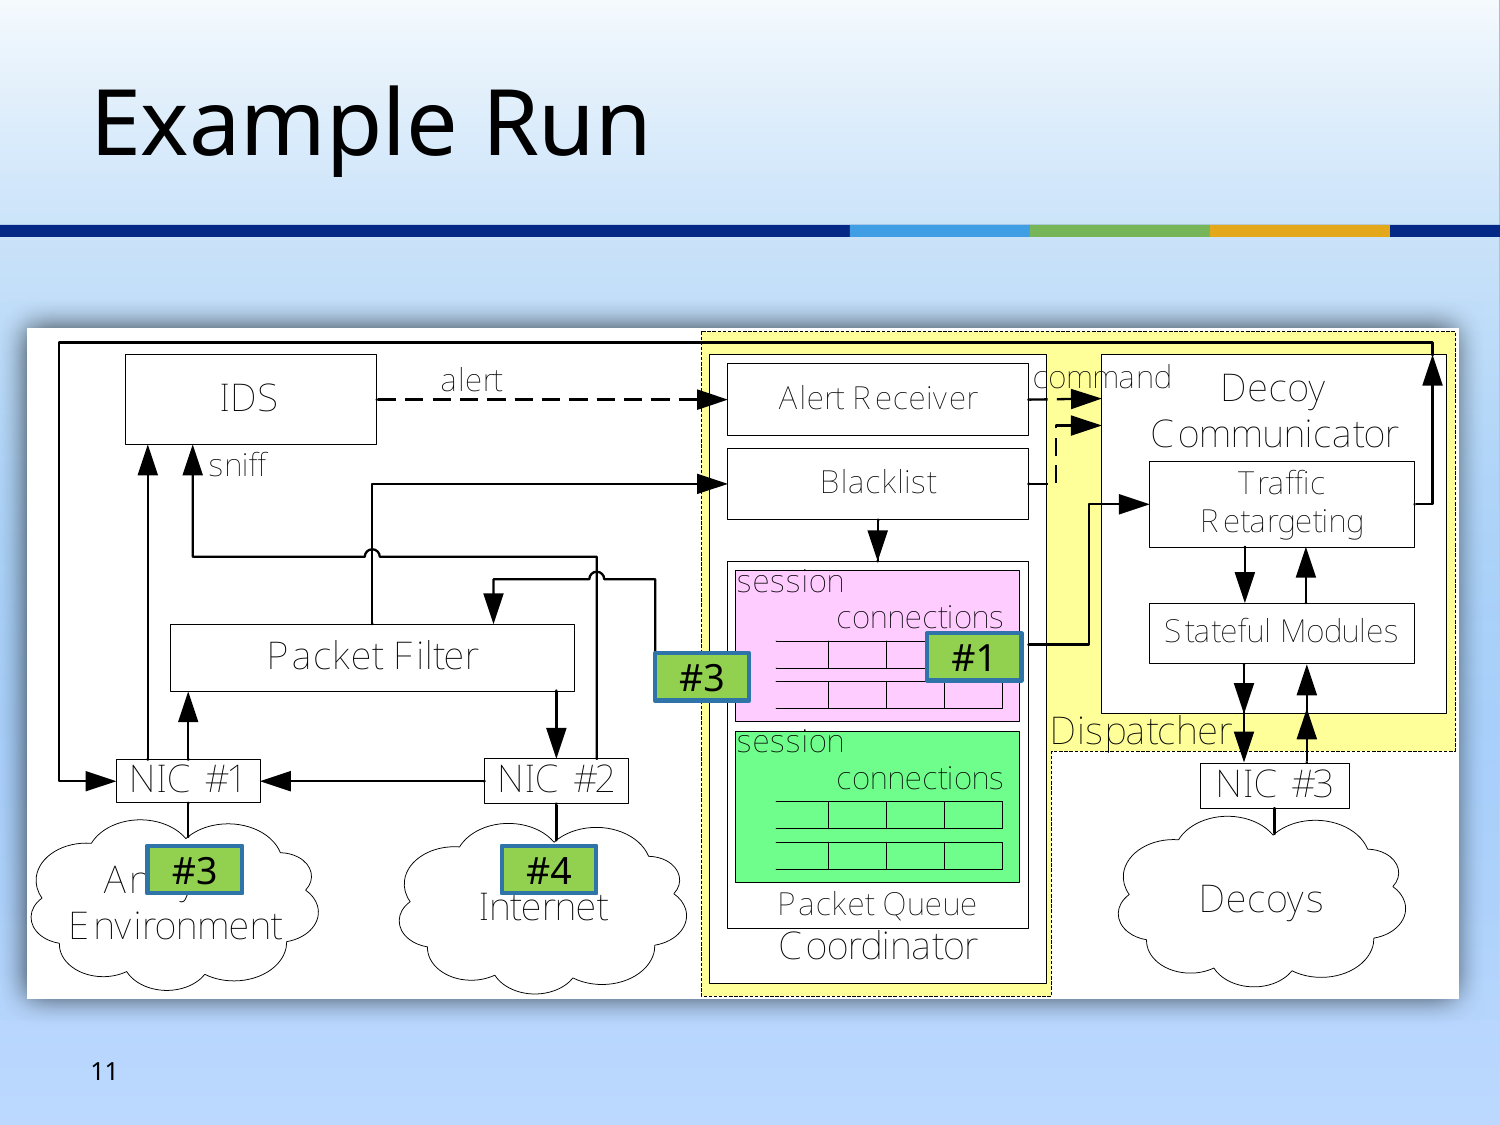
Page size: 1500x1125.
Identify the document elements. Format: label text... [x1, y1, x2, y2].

title Example Run [75, 24, 1425, 213]
slide_number 11 [75, 1042, 426, 1103]
picture [26, 327, 1460, 1000]
